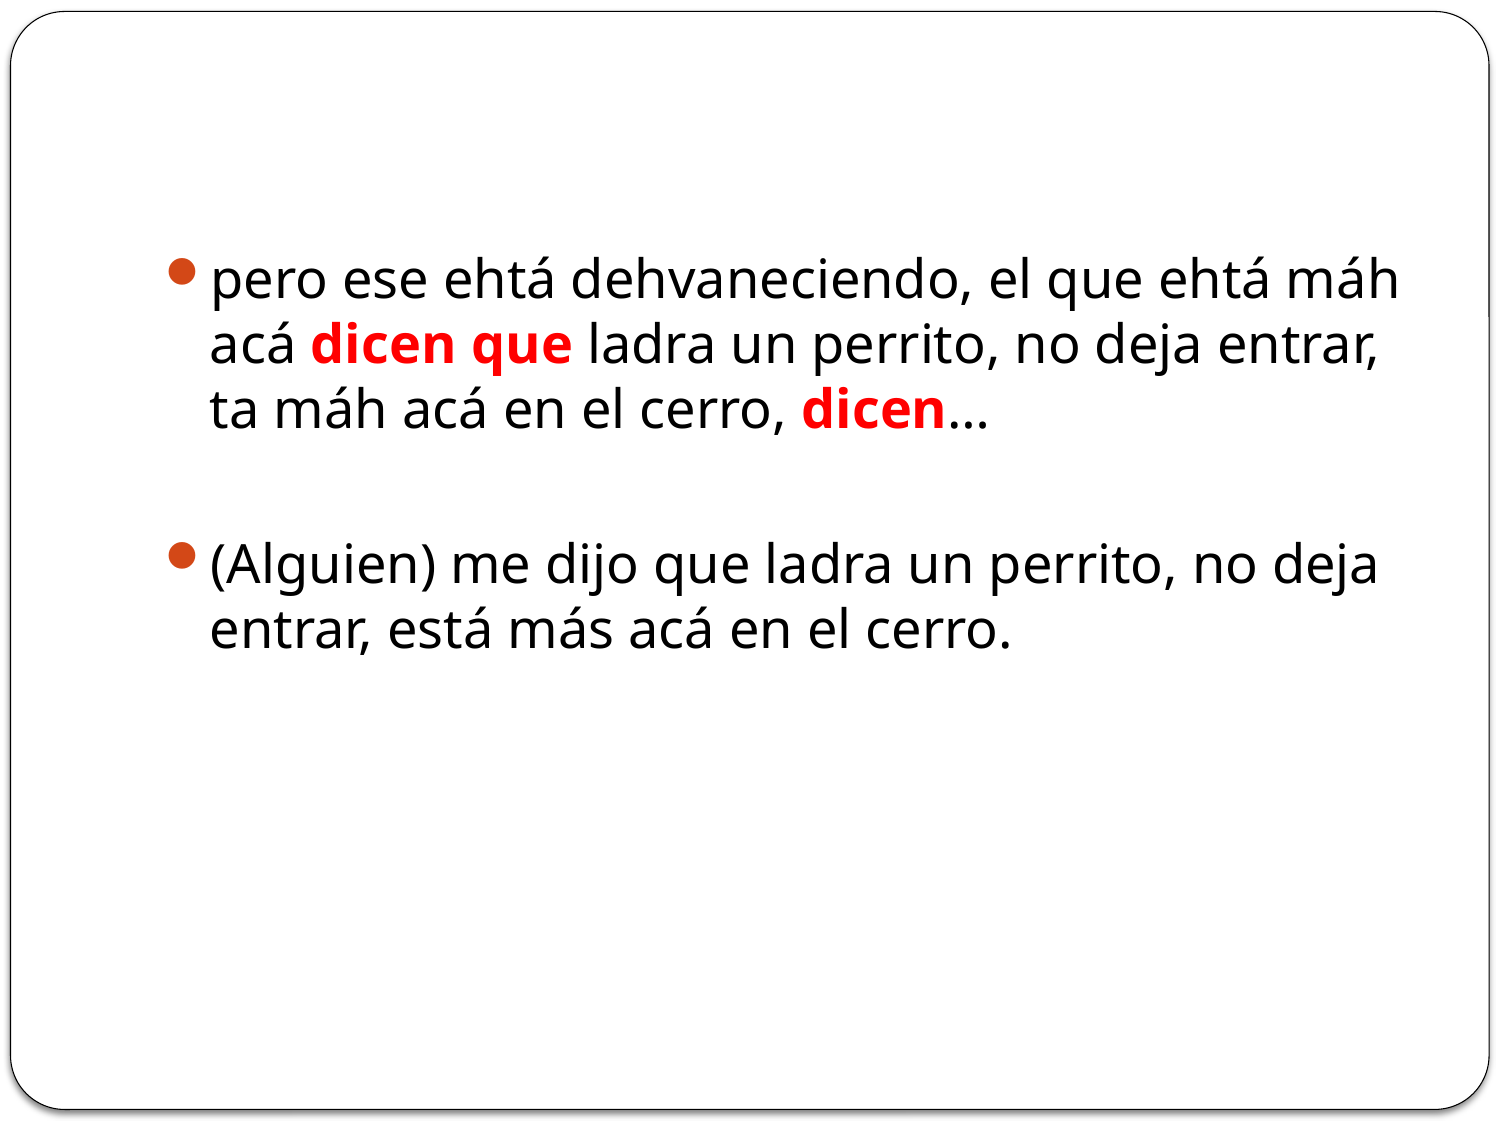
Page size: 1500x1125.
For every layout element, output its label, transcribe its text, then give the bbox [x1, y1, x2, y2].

list pero ese ehtá dehvaneciendo, el que ehtá máh acá dicen que ladra un perrito, no deja entrar, ta máh acá en el cerro, dicen… (Alguien) me dijo que ladra un perrito, no deja entrar, está más acá en el cerro. [150, 237, 1425, 988]
